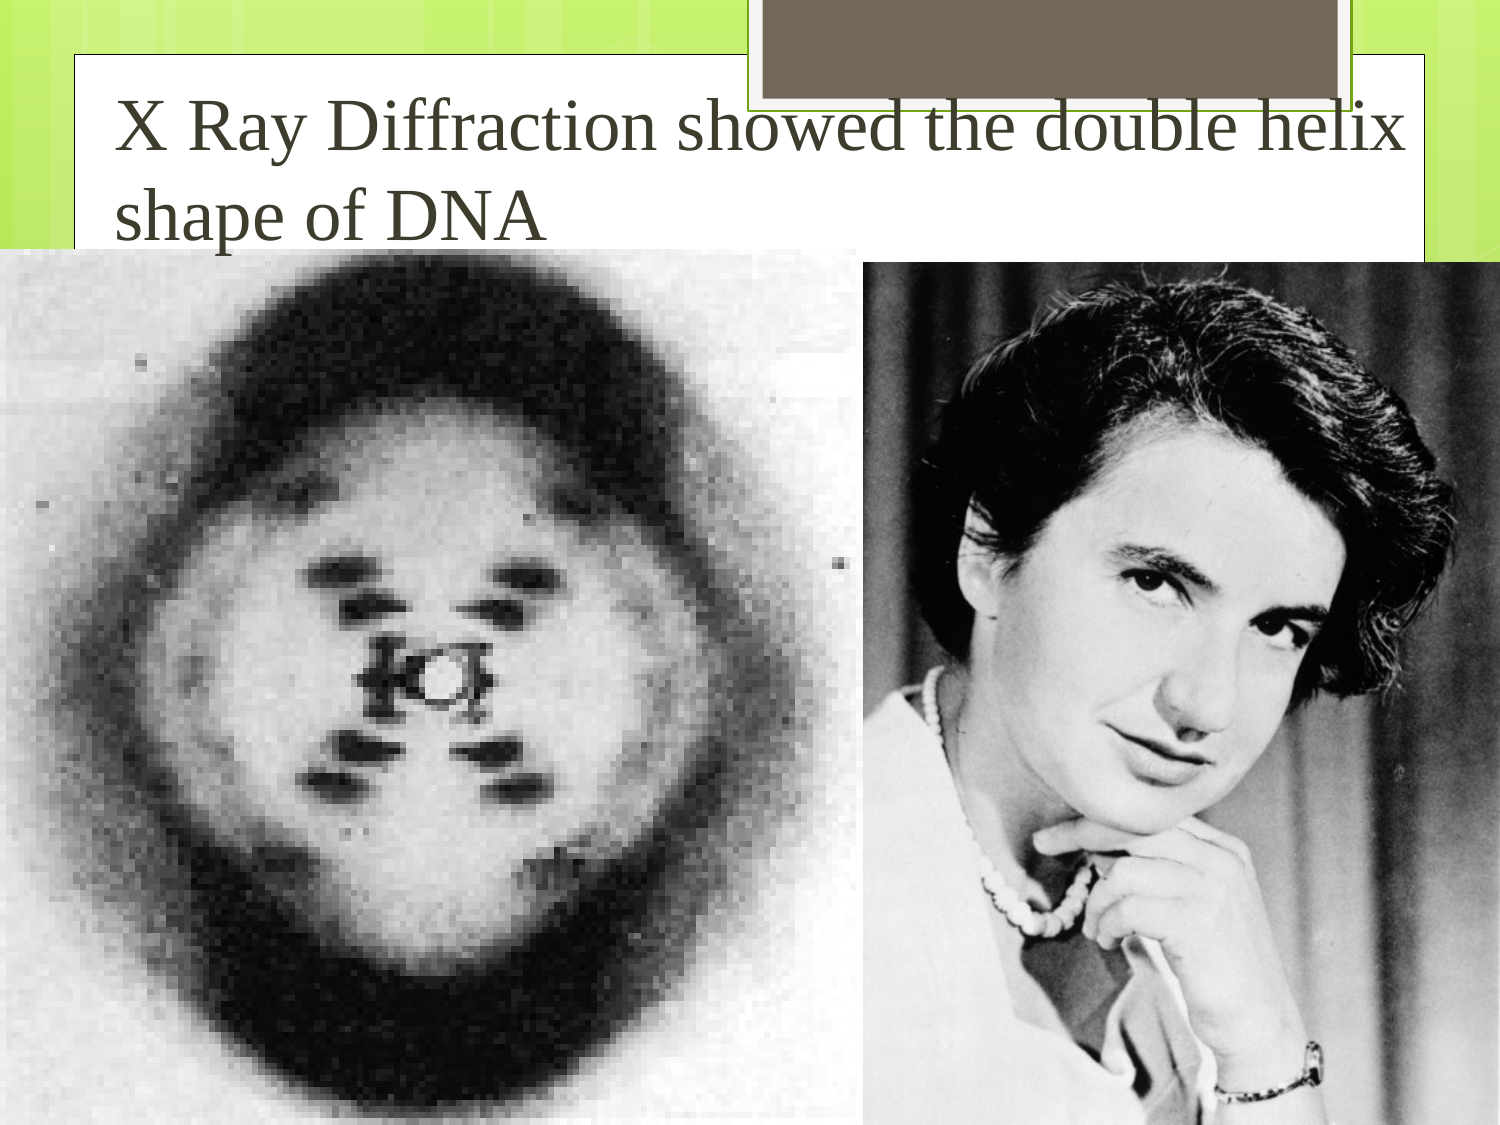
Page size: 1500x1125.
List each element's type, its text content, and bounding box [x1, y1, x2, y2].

picture [0, 249, 1500, 1125]
text_box X Ray Diffraction showed the double helix shape of DNA [99, 62, 1500, 261]
